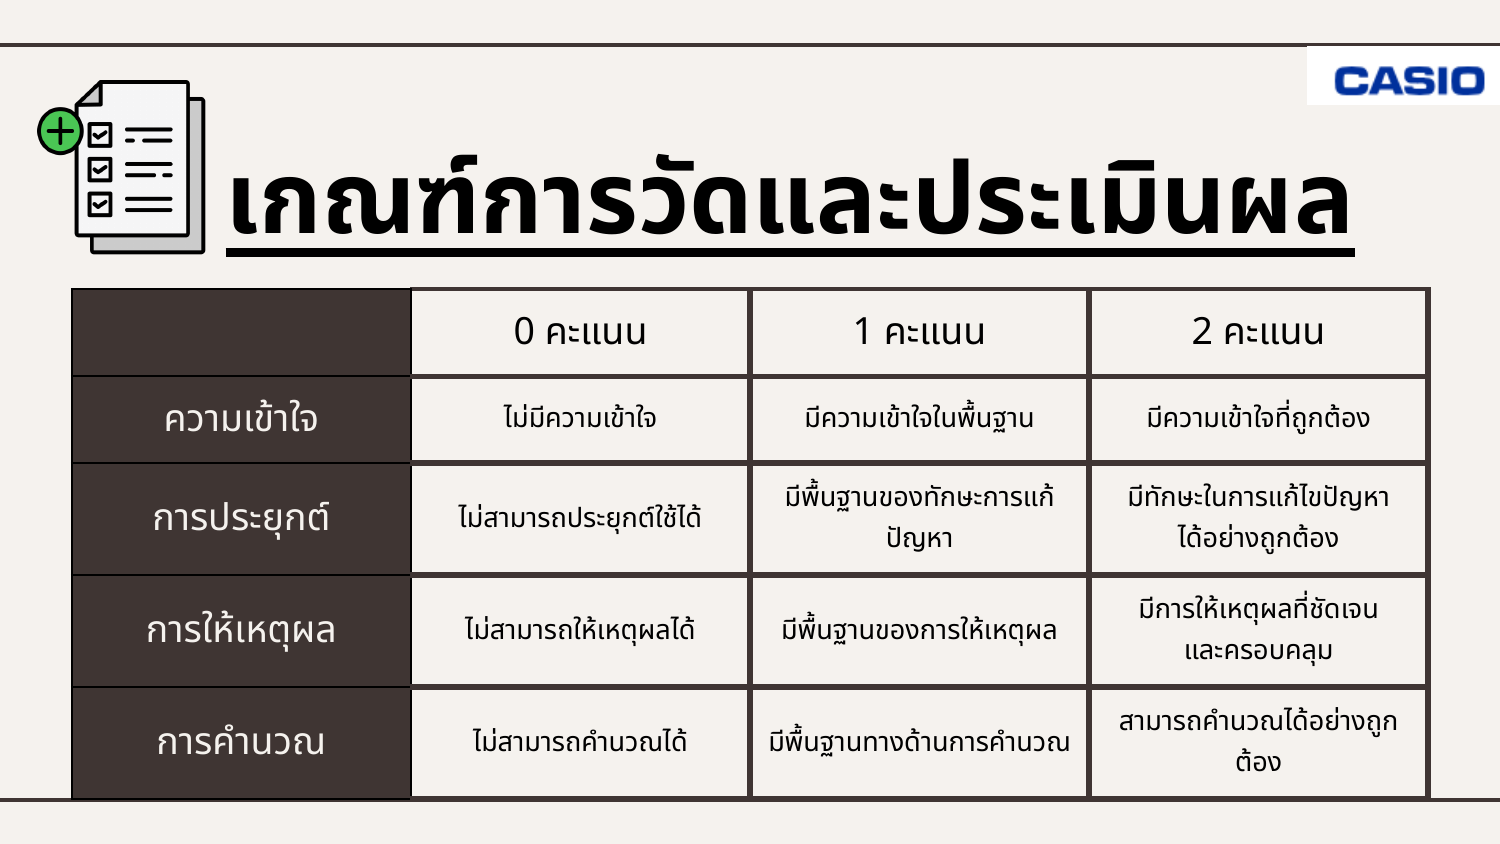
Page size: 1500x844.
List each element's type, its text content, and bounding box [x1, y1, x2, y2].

table_cell ไม่สามารถให้เหตุผลได้ [412, 578, 747, 684]
table_cell มีการให้เหตุผลที่ชัดเจน และครอบคลุม [1092, 578, 1425, 684]
table_header 1 คะแนน [753, 291, 1086, 374]
table_cell การประยุกต์ [73, 464, 410, 574]
table_cell ไม่สามารถประยุกต์ใช้ได้ [412, 466, 747, 572]
table_header [73, 290, 410, 375]
table_cell มีความเข้าใจในพื้นฐาน [753, 379, 1086, 460]
table_cell ไม่มีความเข้าใจ [412, 379, 747, 460]
table_cell การคำนวณ [73, 688, 410, 798]
table_cell มีพื้นฐานของการให้เหตุผล [753, 578, 1086, 684]
table_cell ไม่สามารถคำนวณได้ [412, 690, 747, 796]
table_cell สามารถคำนวณได้อย่างถูกต้อง [1092, 690, 1425, 796]
table_header 2 คะแนน [1092, 291, 1425, 374]
picture [1307, 46, 1500, 105]
text_box เกณฑ์การวัดและประเมินผล [210, 58, 1458, 195]
table_cell มีพื้นฐานทางด้านการคำนวณ [753, 690, 1086, 796]
table_cell ความเข้าใจ [73, 377, 410, 462]
table_cell มีพื้นฐานของทักษะการแก้ปัญหา [753, 466, 1086, 572]
table_cell การให้เหตุผล [73, 576, 410, 686]
table_cell มีความเข้าใจที่ถูกต้อง [1092, 379, 1425, 460]
table_cell มีทักษะในการแก้ไขปัญหา ได้อย่างถูกต้อง [1092, 466, 1425, 572]
table_header 0 คะแนน [412, 291, 747, 374]
picture [30, 74, 211, 260]
